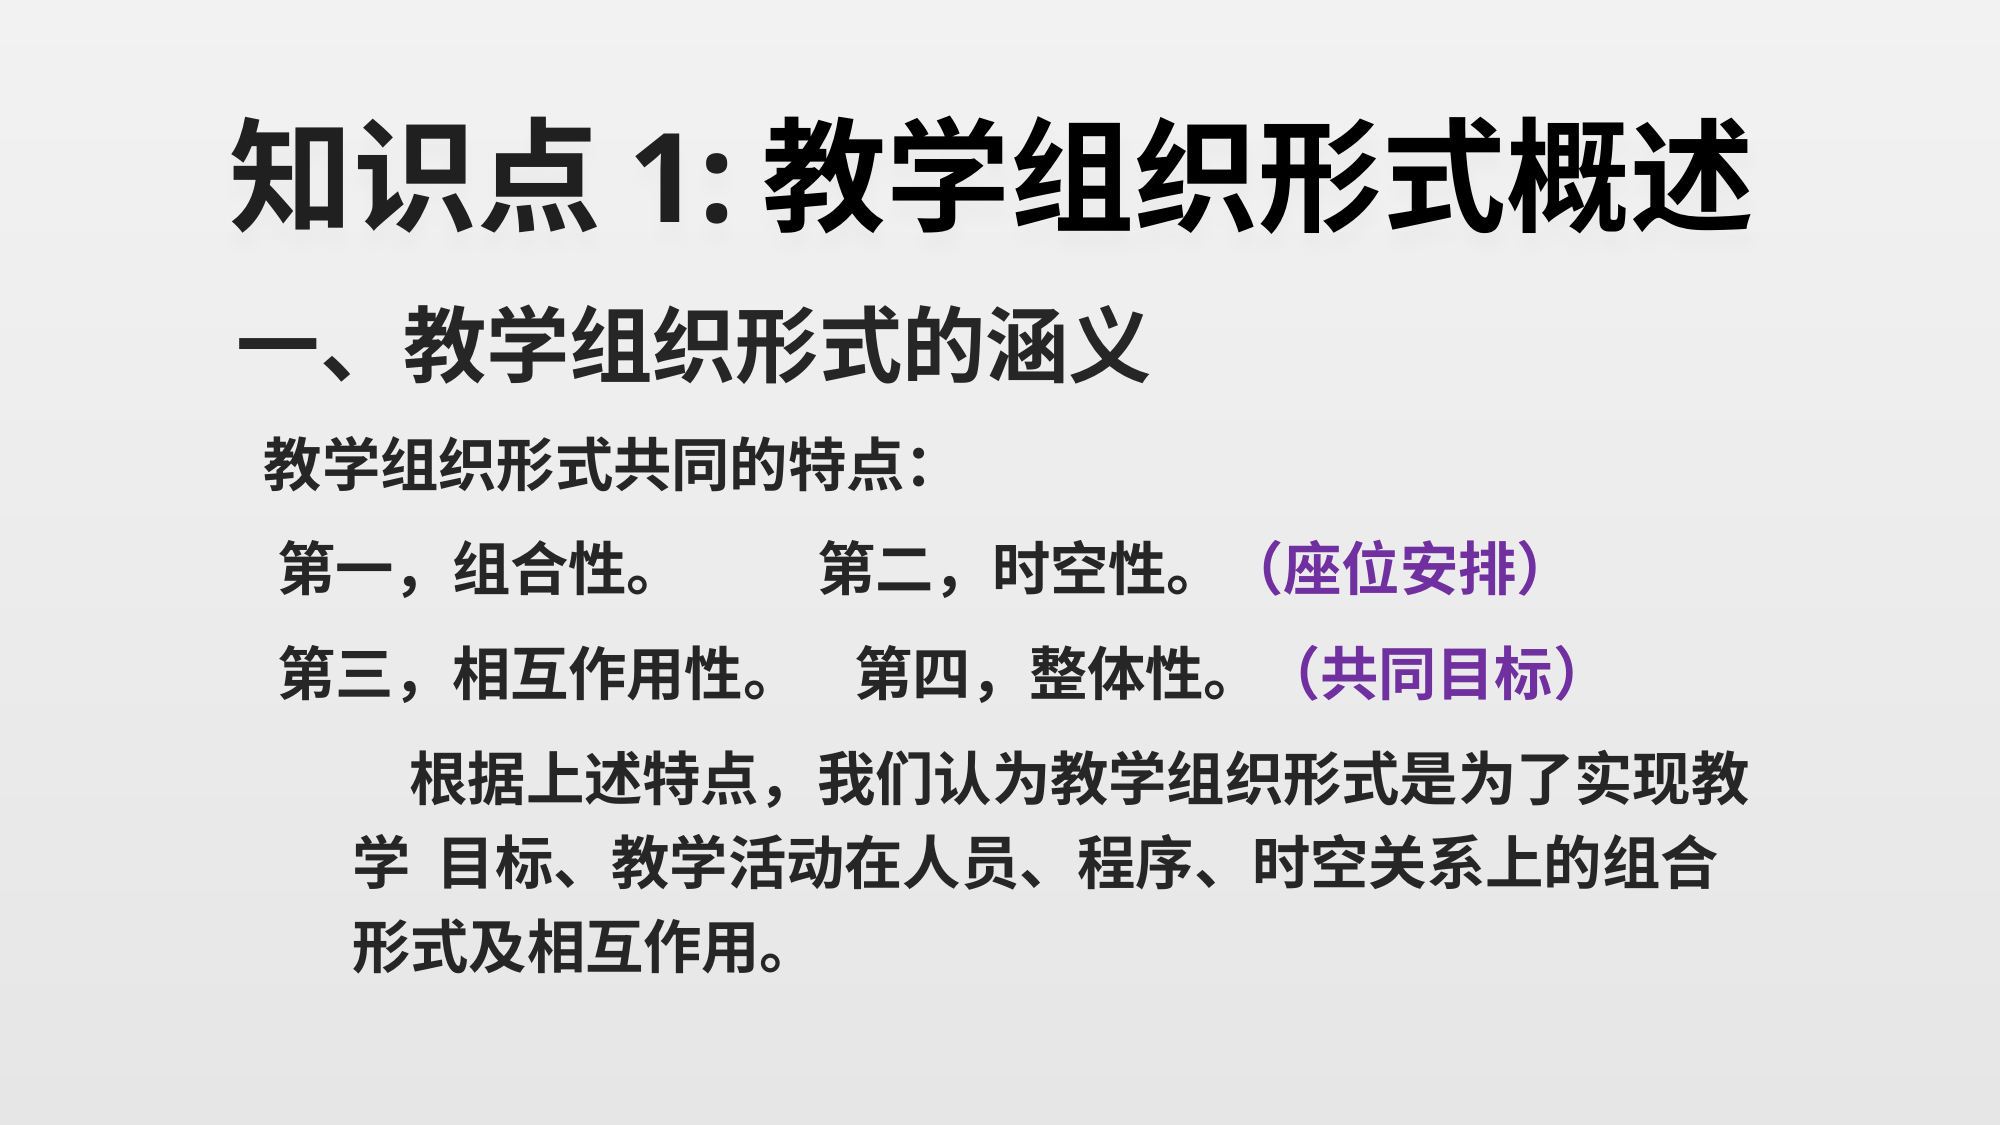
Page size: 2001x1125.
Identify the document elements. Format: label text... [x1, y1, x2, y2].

list 一、教学组织形式的涵义 教学组织形式共同的特点： 第一，组合性。 第二，时空性。（座位安排） 第三，相互作用性。 第四，整体性。（共同目标） 根据上述特点，我们认为教学组织形式是为了实现教学 目标、教学活动在人员、程序、时空关系上的组合形式及相互作用。 [216, 262, 1784, 974]
title 知识点1:教学组织形式概述 [209, 102, 1791, 263]
